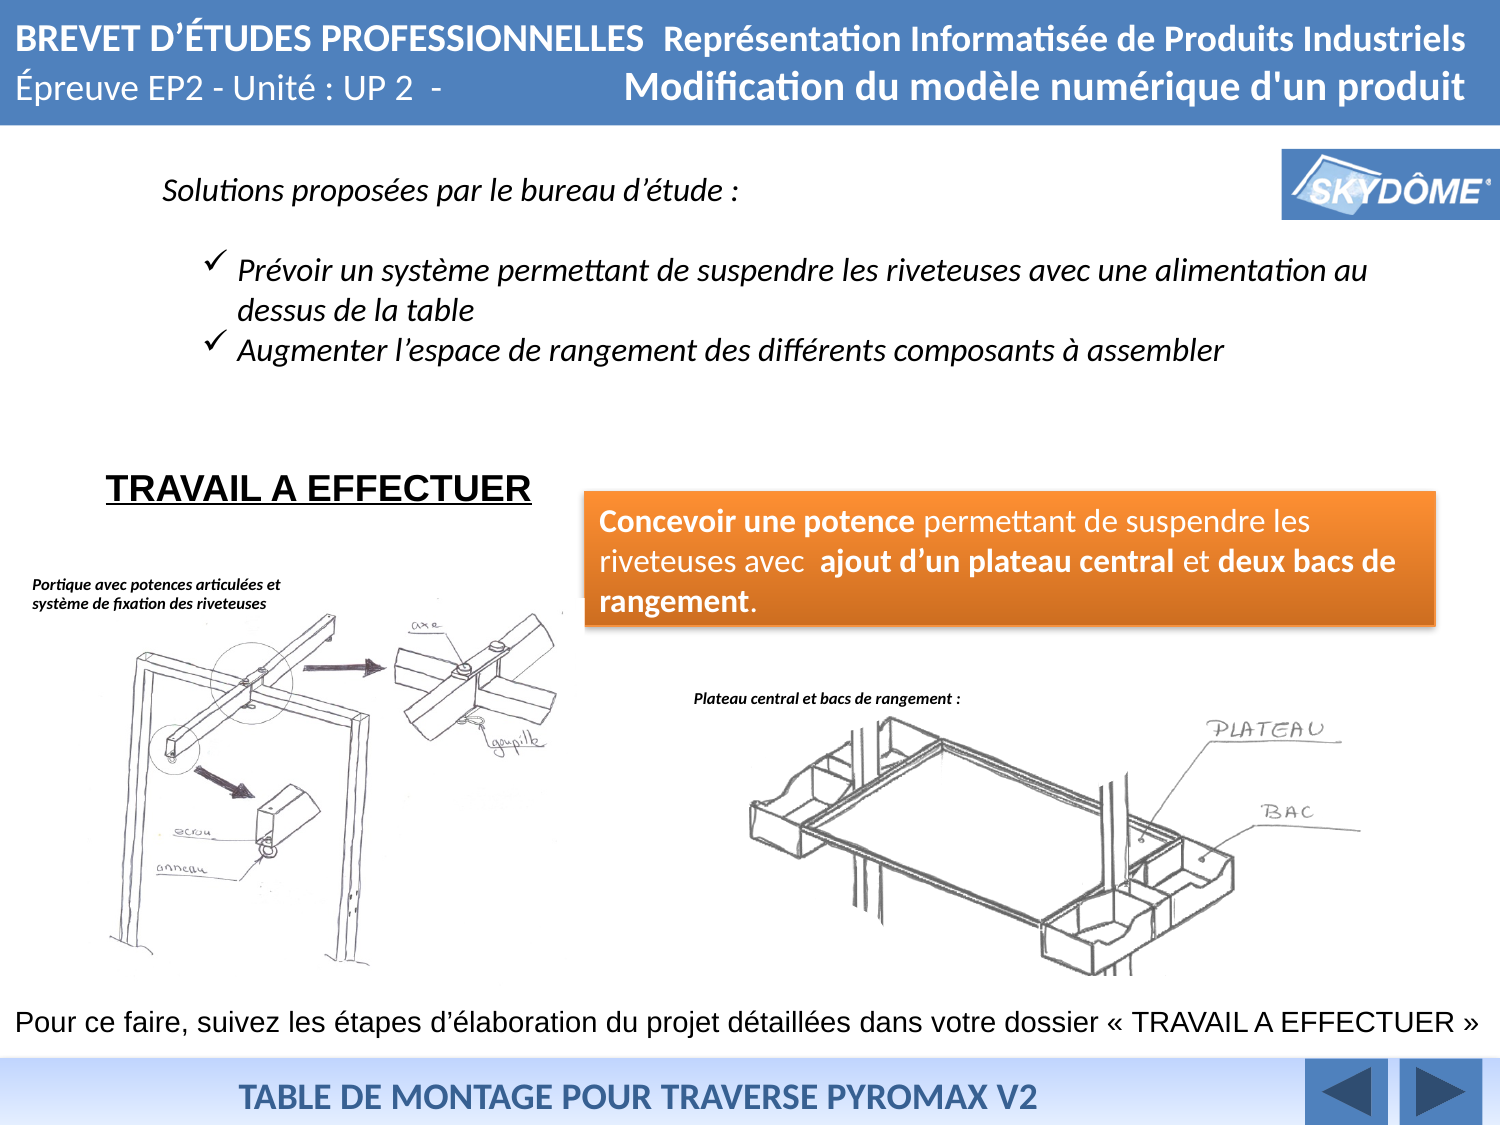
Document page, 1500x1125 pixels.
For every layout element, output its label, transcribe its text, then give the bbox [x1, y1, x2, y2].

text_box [1281, 148, 1500, 221]
text_box [0, 1058, 1303, 1125]
text_box [1398, 1056, 1484, 1125]
text_box Concevoir une potence permettant de suspendre les riveteuses avec ajout d’un plateau central et deux bacs de rangement. [584, 491, 1436, 627]
text_box [1484, 1058, 1500, 1125]
text_box [1303, 1056, 1390, 1125]
text_box Portique avec potences articulées et système de fixation des riveteuses [17, 565, 349, 621]
text_box [1390, 1058, 1398, 1125]
text_box Pour ce faire, suivez les étapes d’élaboration du projet détaillées dans votre dossier « TRAVAIL A EFFECTUER » [0, 996, 1500, 1046]
title BREVET D’ÉTUDES PROFESSIONNELLES Représentation Informatisée de Produits Industriels Épreuve EP2 - Unité : UP 2 - Modification du modèle numérique d'un produit [0, 0, 1500, 127]
text_box TRAVAIL A EFFECTUER [90, 456, 547, 516]
picture [76, 598, 585, 988]
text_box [737, 703, 1377, 989]
text_box Solutions proposées par le bureau d’étude : Prévoir un système permettant de suspendre les riveteuses avec une alimentation au dessus de la table Augmenter l’espace de rangement des différents composants à assembler [147, 160, 1388, 376]
text_box Plateau central et bacs de rangement : [679, 680, 1010, 716]
text_box TABLE DE MONTAGE POUR TRAVERSE PYROMAX V2 [5, 1064, 1054, 1125]
